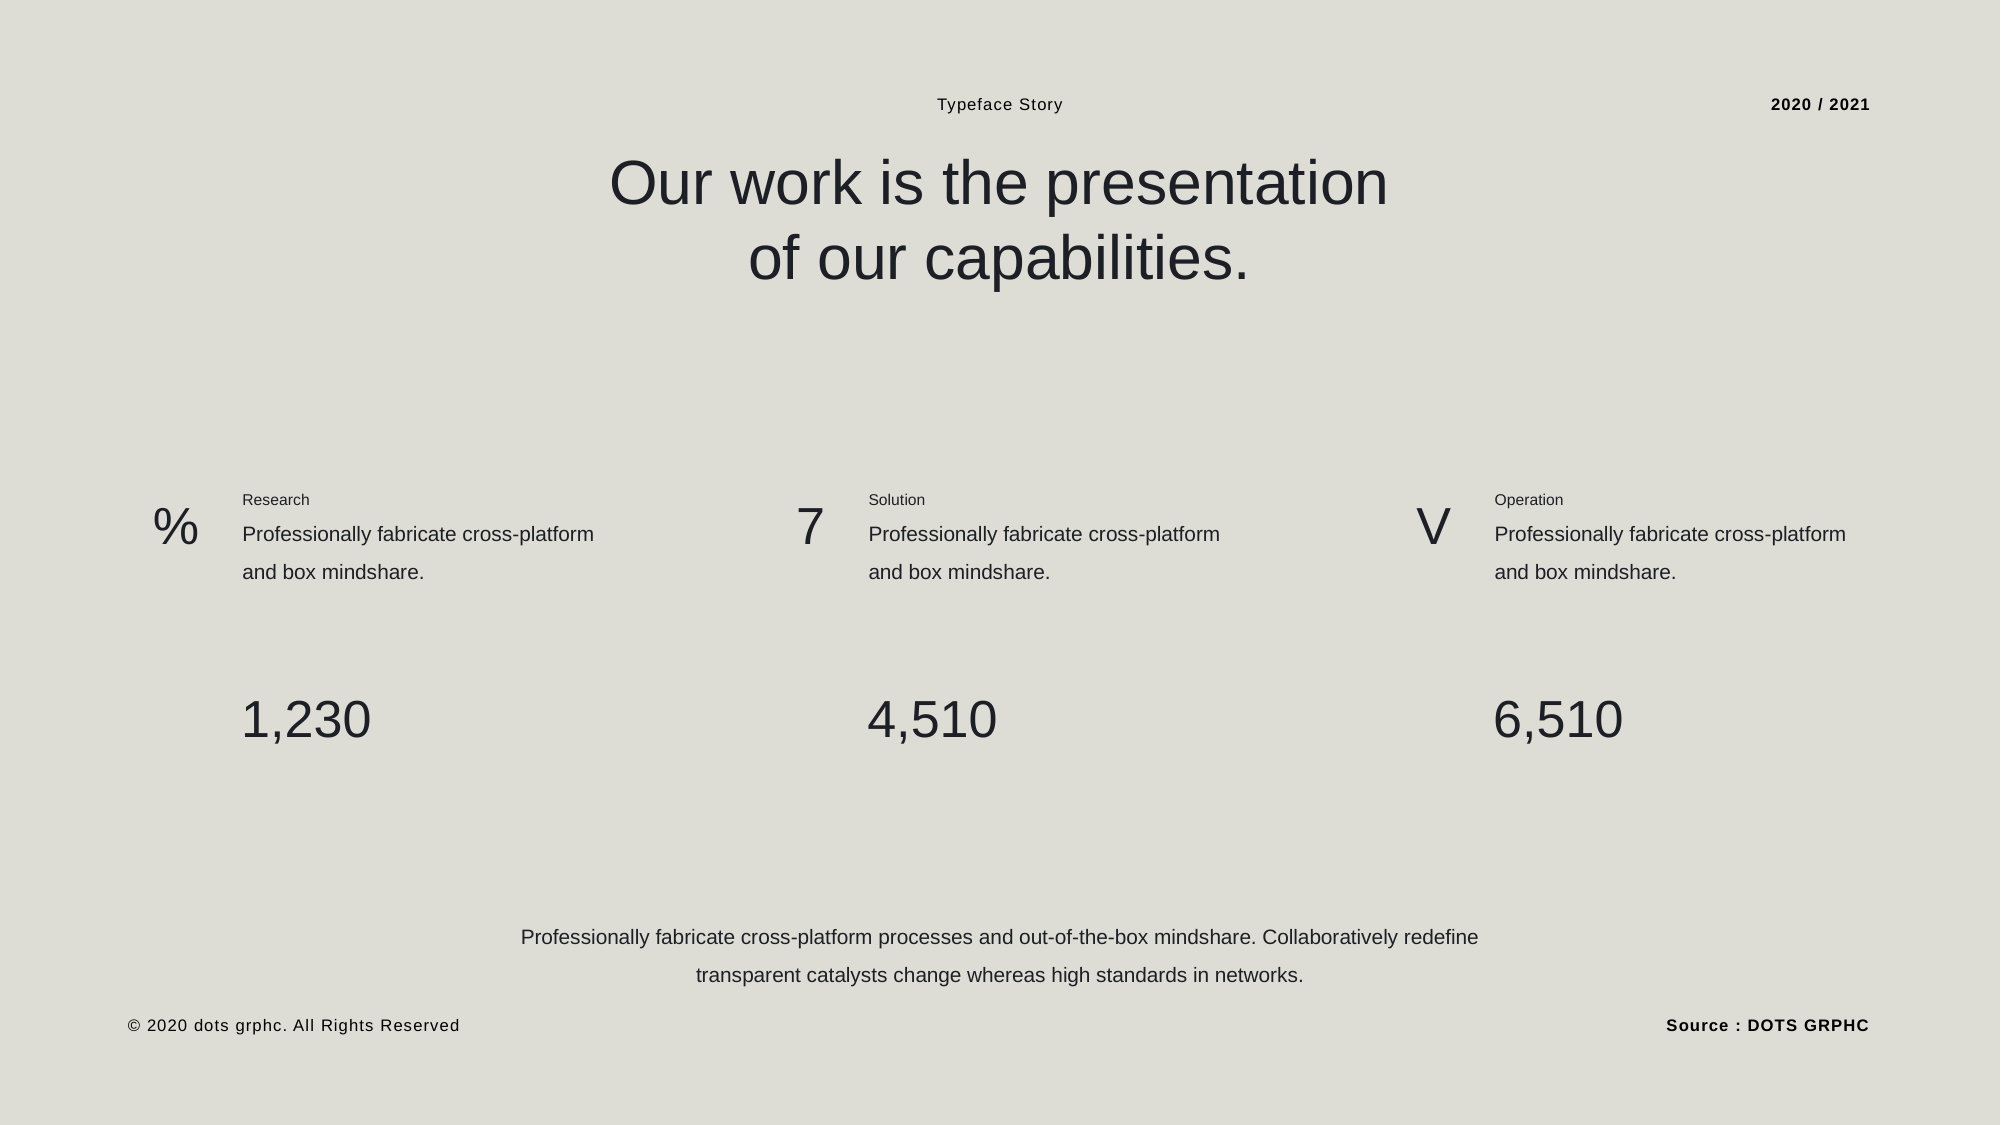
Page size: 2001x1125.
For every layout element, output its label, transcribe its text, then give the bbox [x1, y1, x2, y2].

text_box 1,230 [241, 654, 372, 749]
text_box Operation Professionally fabricate cross-platform and box mindshare. [1494, 480, 1847, 584]
text_box 6,510 [1493, 654, 1624, 749]
text_box 4,510 [867, 654, 998, 749]
text_box 2020 / 2021 [1688, 86, 1885, 122]
text_box V [1416, 460, 1452, 555]
text_box Typeface Story [881, 86, 1119, 122]
text_box 7 [796, 460, 826, 555]
text_box % [152, 460, 200, 555]
text_box Source : DOTS GRPHC [1538, 1007, 1884, 1042]
text_box © 2020 dots grphc. All Rights Reserved [113, 1007, 490, 1043]
text_box Research Professionally fabricate cross-platform and box mindshare. [242, 480, 595, 584]
text_box Solution Professionally fabricate cross-platform and box mindshare. [868, 480, 1221, 584]
text_box Our work is the presentation of our capabilities. [609, 142, 1391, 293]
text_box Professionally fabricate cross-platform processes and out-of-the-box mindshare. Collaboratively redefine transparent catalysts change whereas high standards in networks. [520, 911, 1479, 987]
